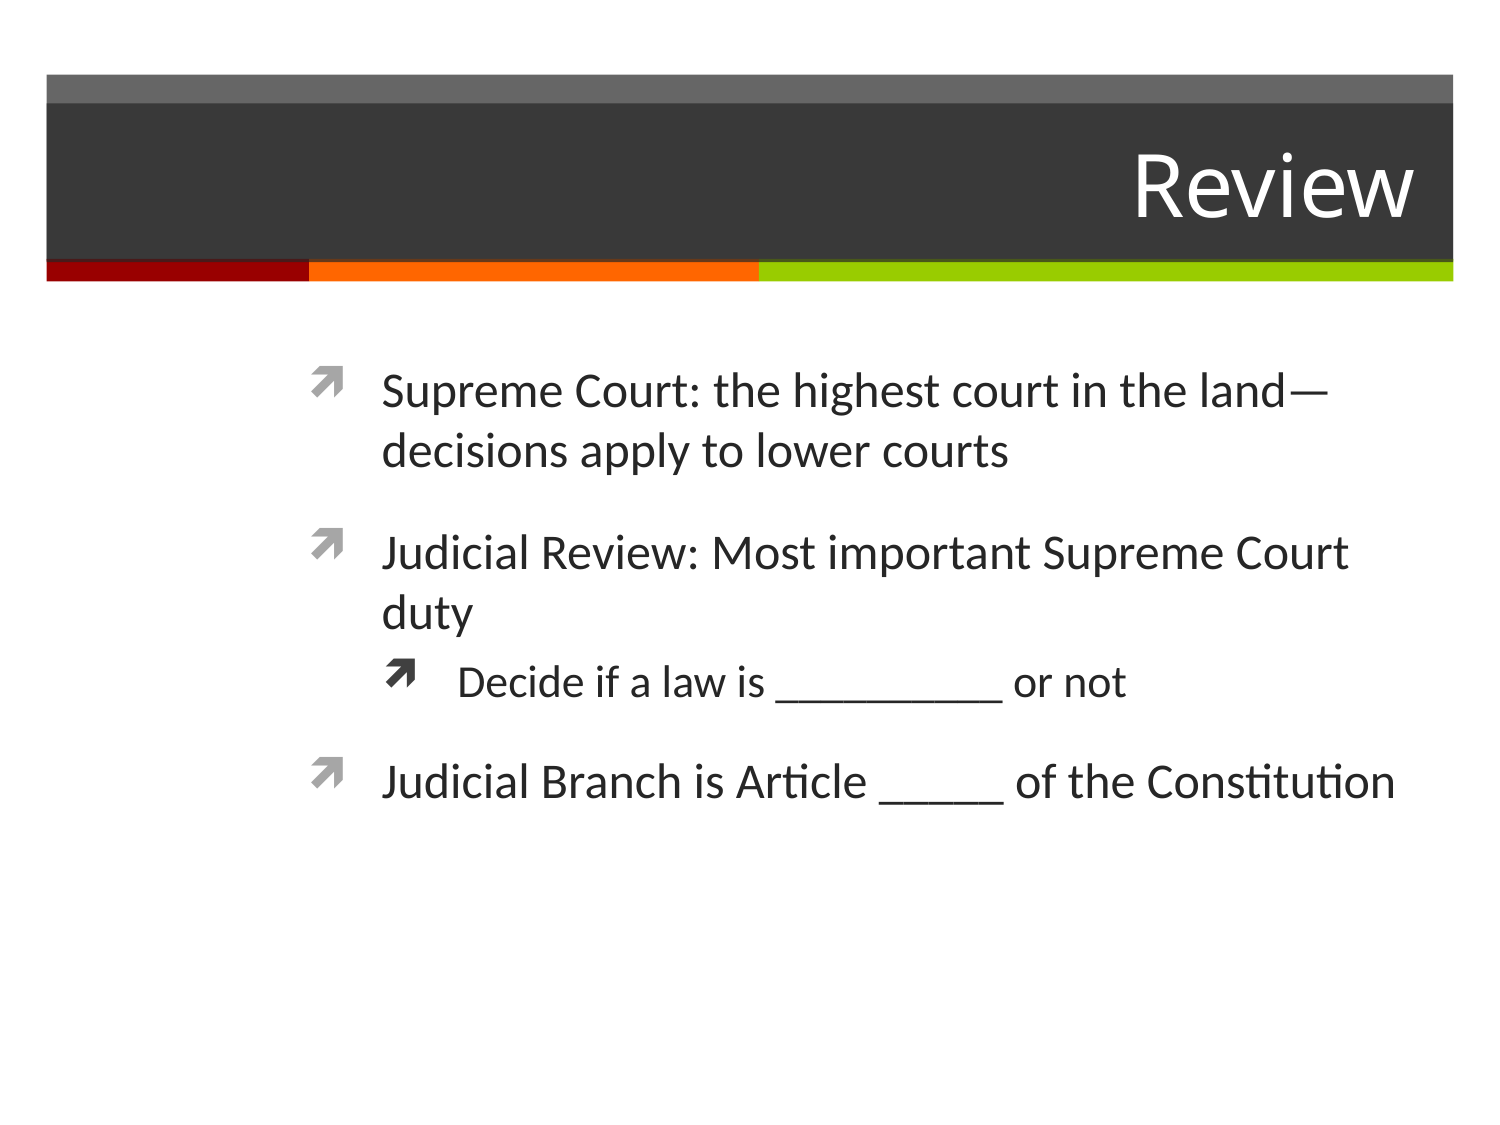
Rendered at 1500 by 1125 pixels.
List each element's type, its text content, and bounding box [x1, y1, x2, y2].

list Supreme Court: the highest court in the land—decisions apply to lower courts Judicial Review: Most important Supreme Court duty Decide if a law is __________ or not Judicial Branch is Article _____ of the Constitution [292, 350, 1454, 1005]
title Review [46, 103, 1454, 263]
